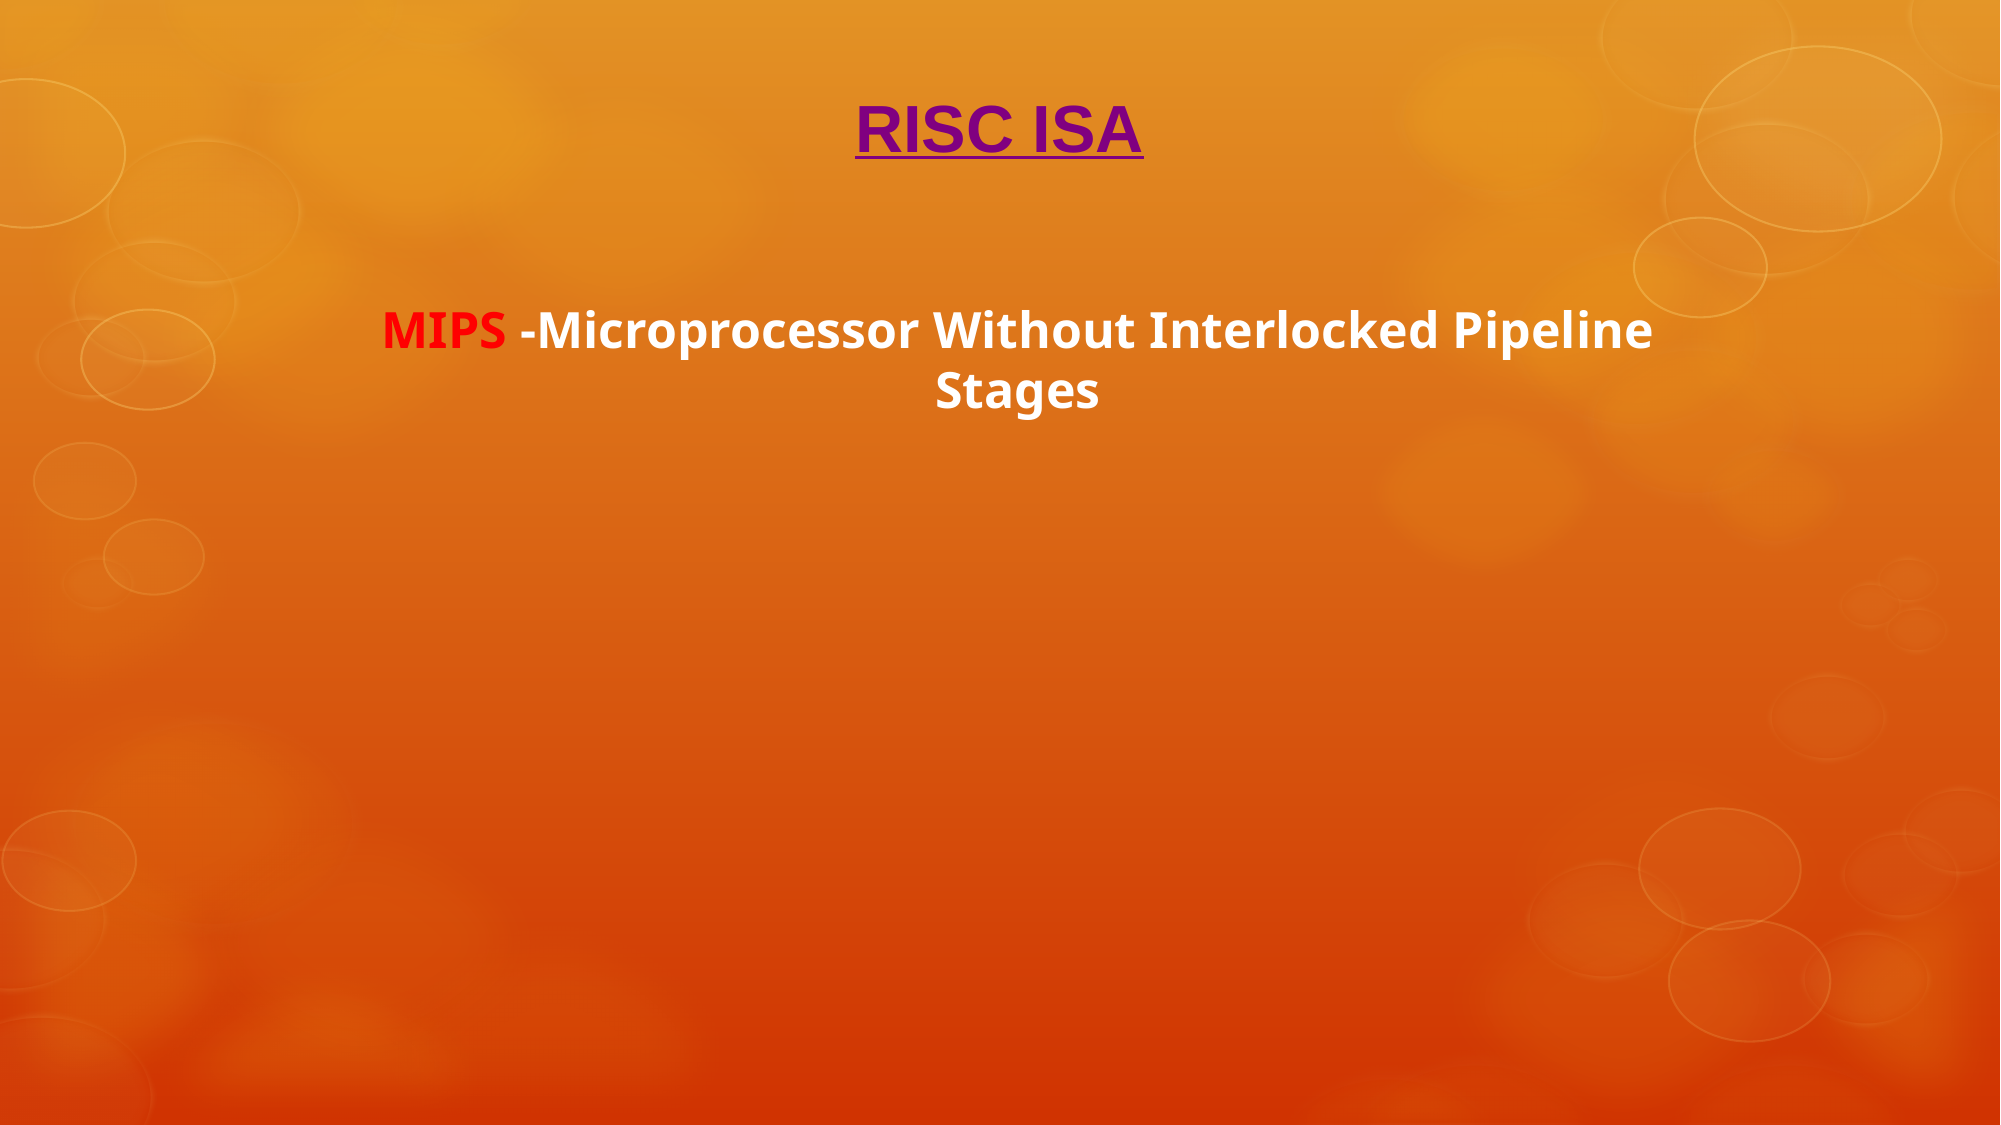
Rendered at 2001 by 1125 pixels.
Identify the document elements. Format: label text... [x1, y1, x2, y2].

list MIPS -Microprocessor Without Interlocked Pipeline Stages [314, 208, 1721, 1024]
text_box RISC ISA [249, 78, 1750, 173]
